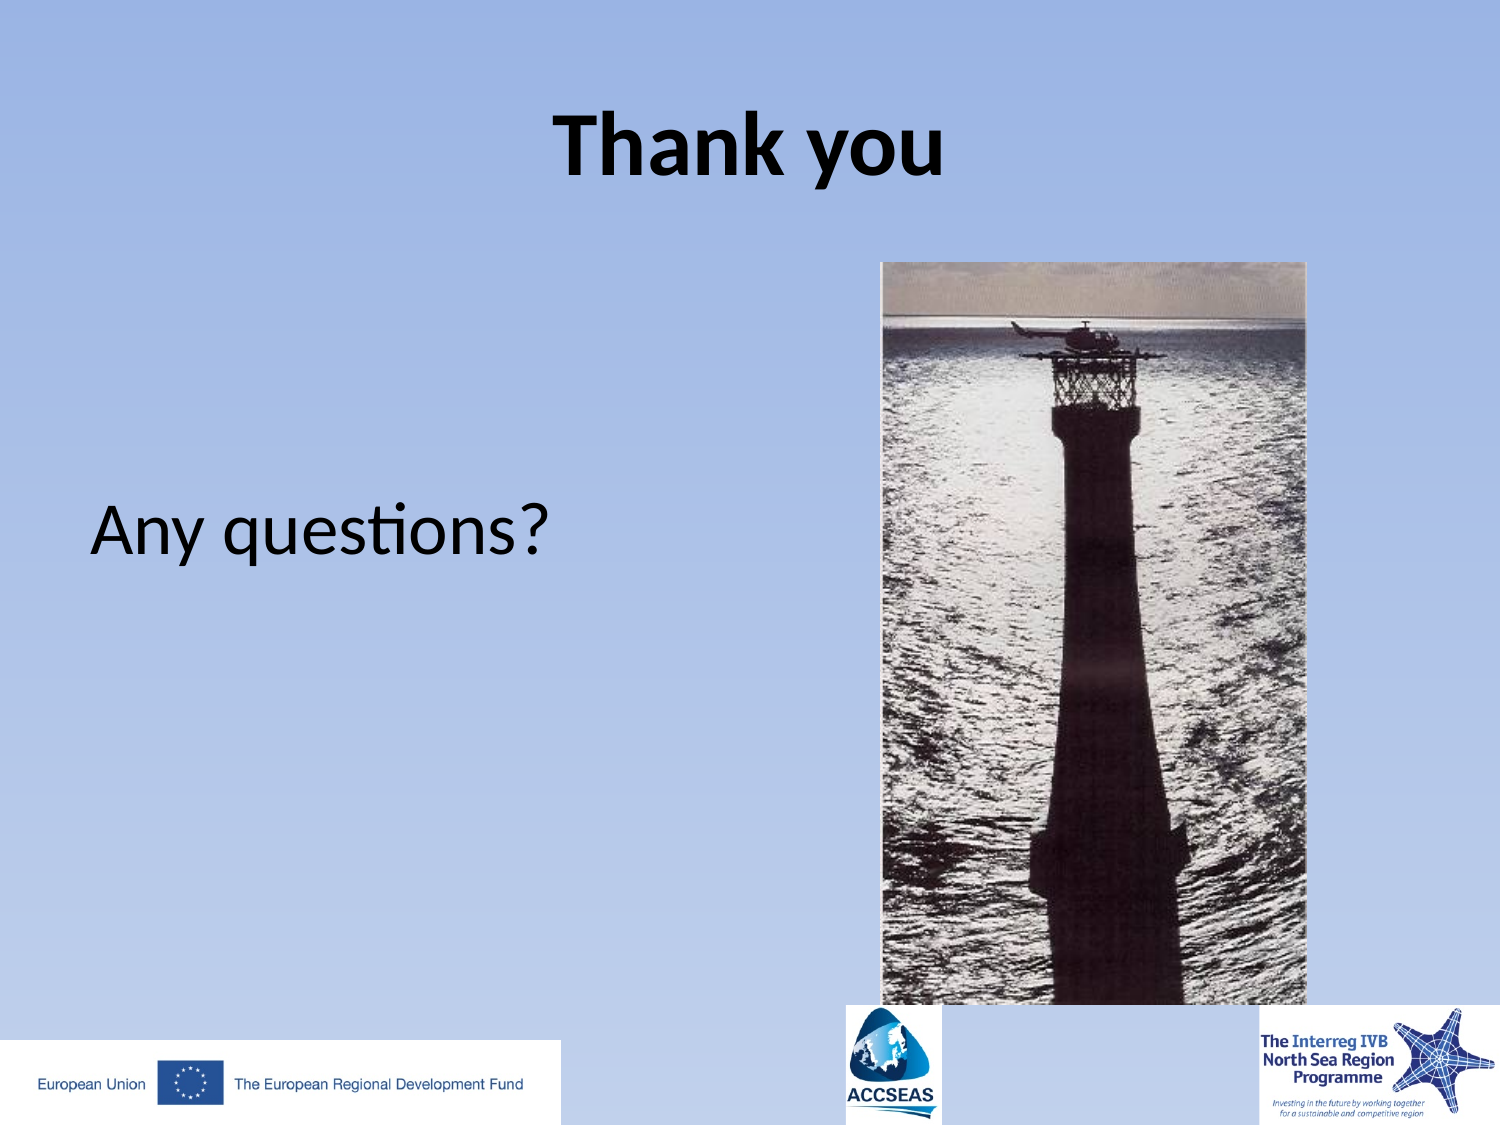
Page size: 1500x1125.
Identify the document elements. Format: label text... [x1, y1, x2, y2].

picture [1259, 1005, 1500, 1125]
list Any questions? [75, 262, 738, 1005]
title Thank you [75, 45, 1425, 233]
picture [0, 1040, 561, 1125]
picture [845, 1005, 942, 1125]
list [880, 262, 1308, 1005]
